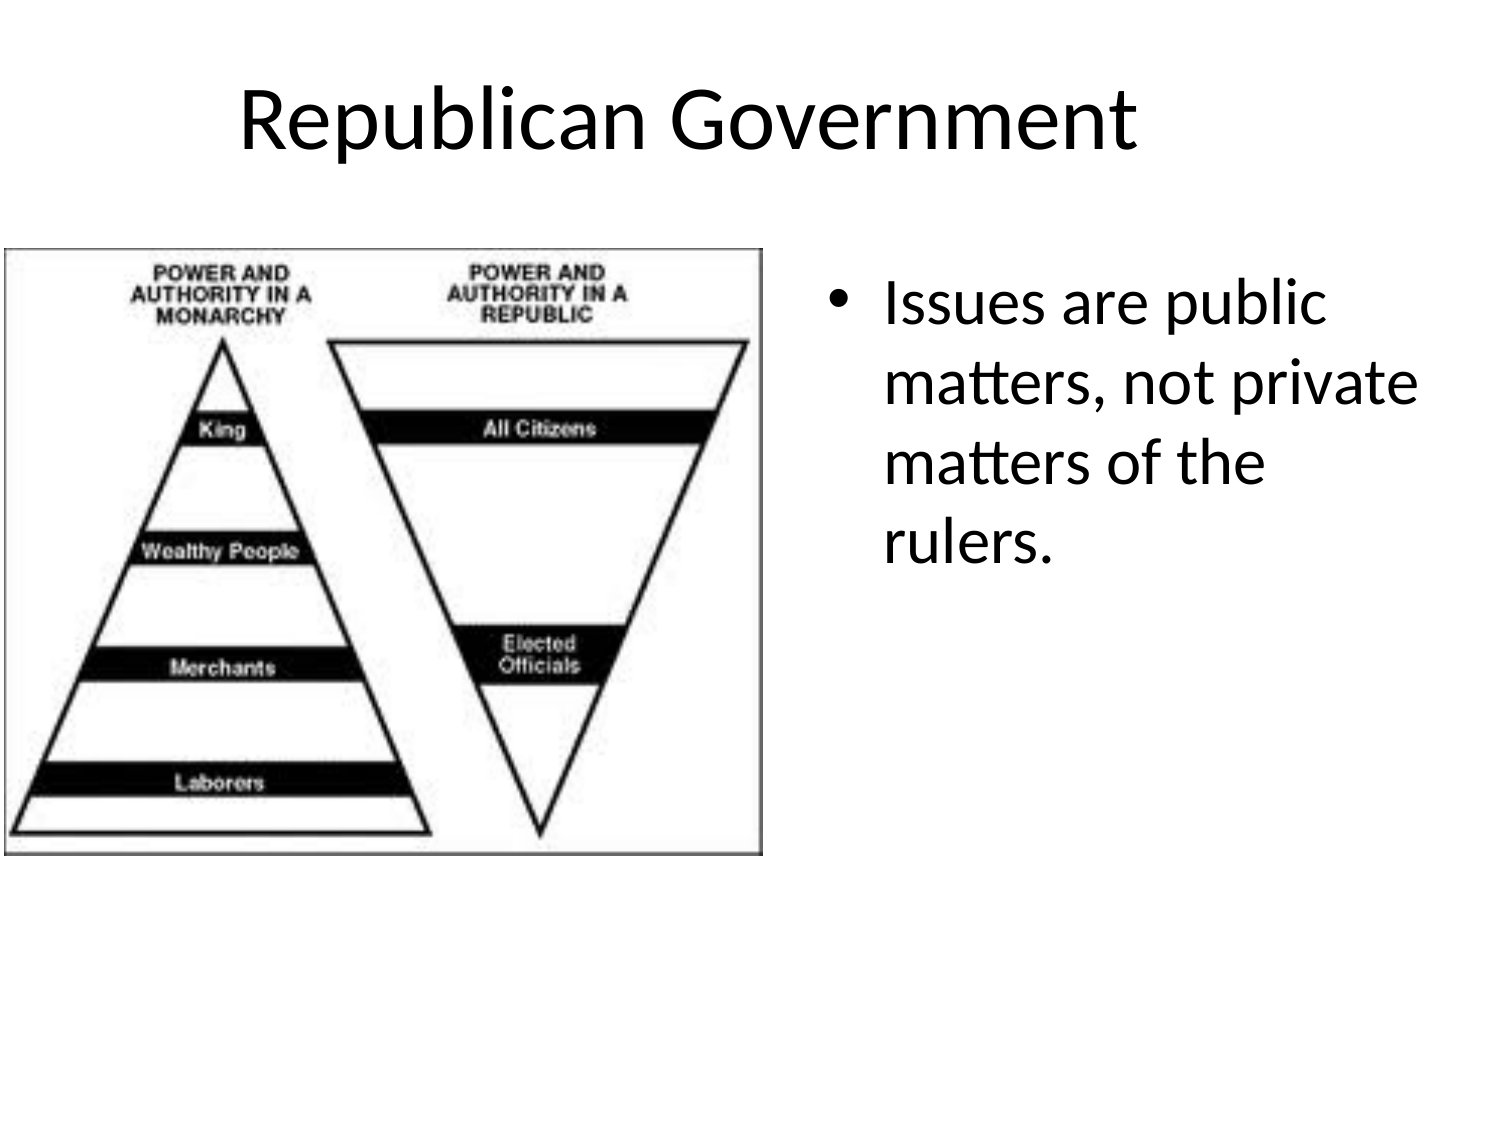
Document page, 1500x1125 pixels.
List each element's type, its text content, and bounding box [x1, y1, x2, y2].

list Issues are public matters, not private matters of the rulers. [812, 249, 1450, 975]
title Republican Government [32, 37, 1347, 188]
picture [4, 248, 763, 856]
